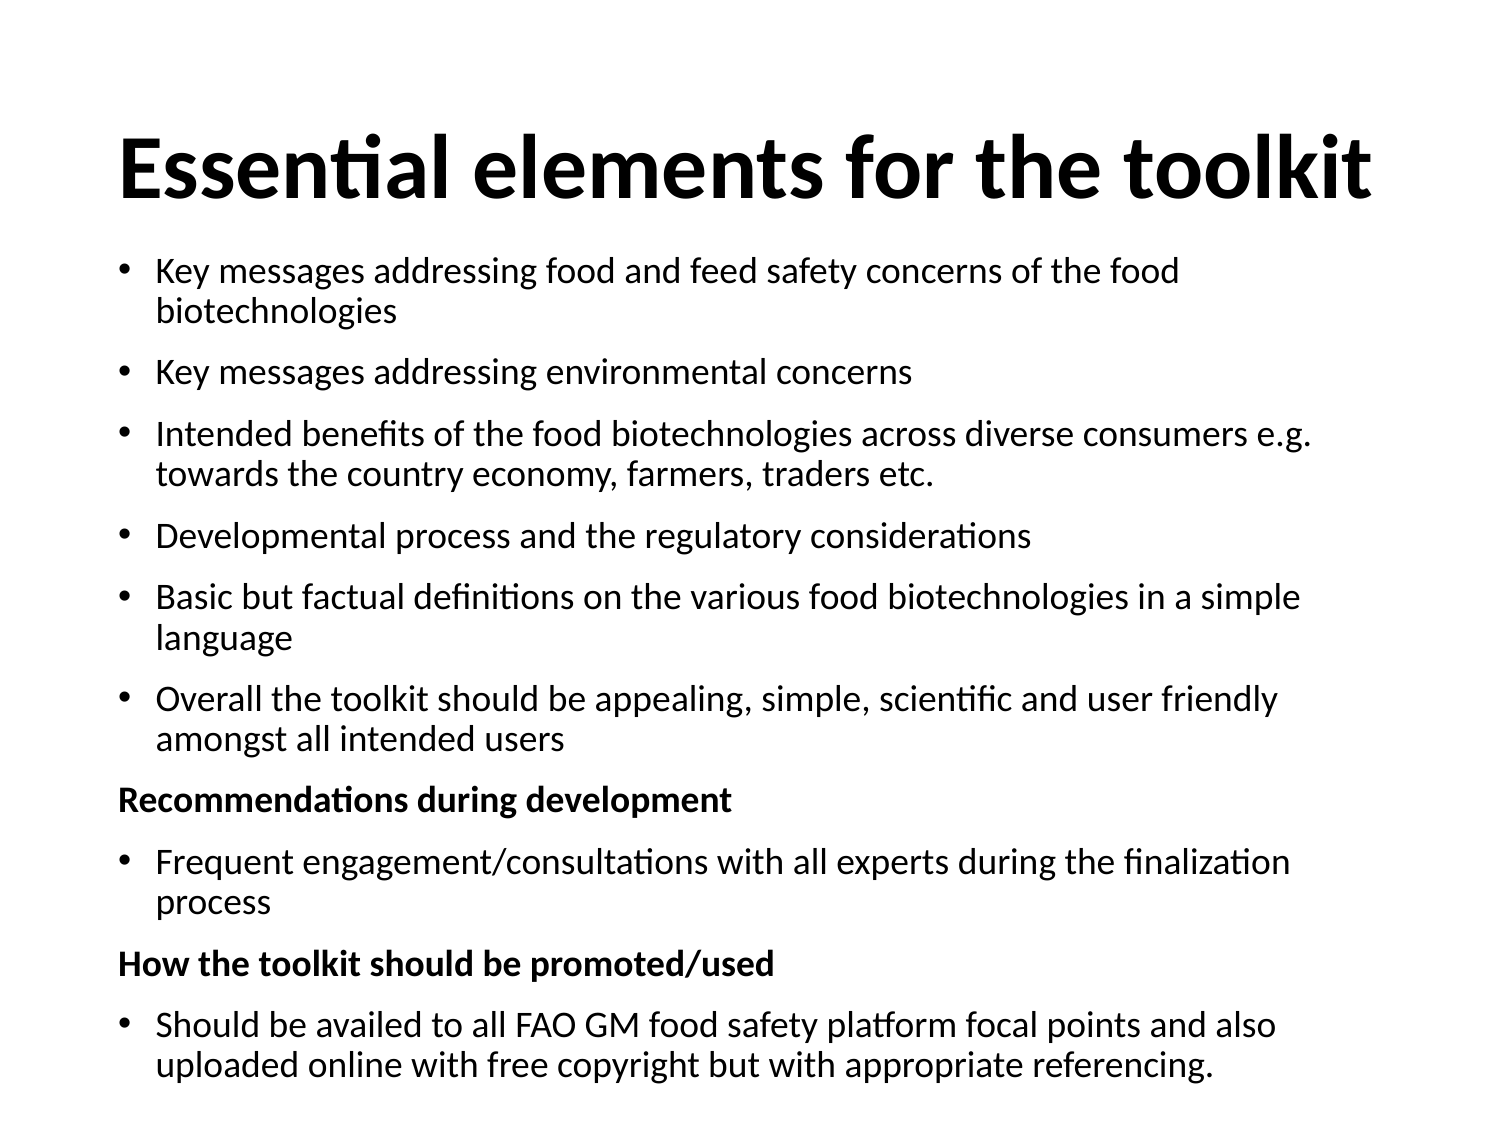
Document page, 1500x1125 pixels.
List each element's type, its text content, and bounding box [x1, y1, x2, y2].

list Key messages addressing food and feed safety concerns of the food biotechnologies Key messages addressing environmental concerns Intended benefits of the food biotechnologies across diverse consumers e.g. towards the country economy, farmers, traders etc. Developmental process and the regulatory considerations Basic but factual definitions on the various food biotechnologies in a simple language Overall the toolkit should be appealing, simple, scientific and user friendly amongst all intended users Recommendations during development Frequent engagement/consultations with all experts during the finalization process How the toolkit should be promoted/used Should be availed to all FAO GM food safety platform focal points and also uploaded online with free copyright but with appropriate referencing. [103, 243, 1397, 1014]
title Essential elements for the toolkit [103, 59, 1397, 243]
